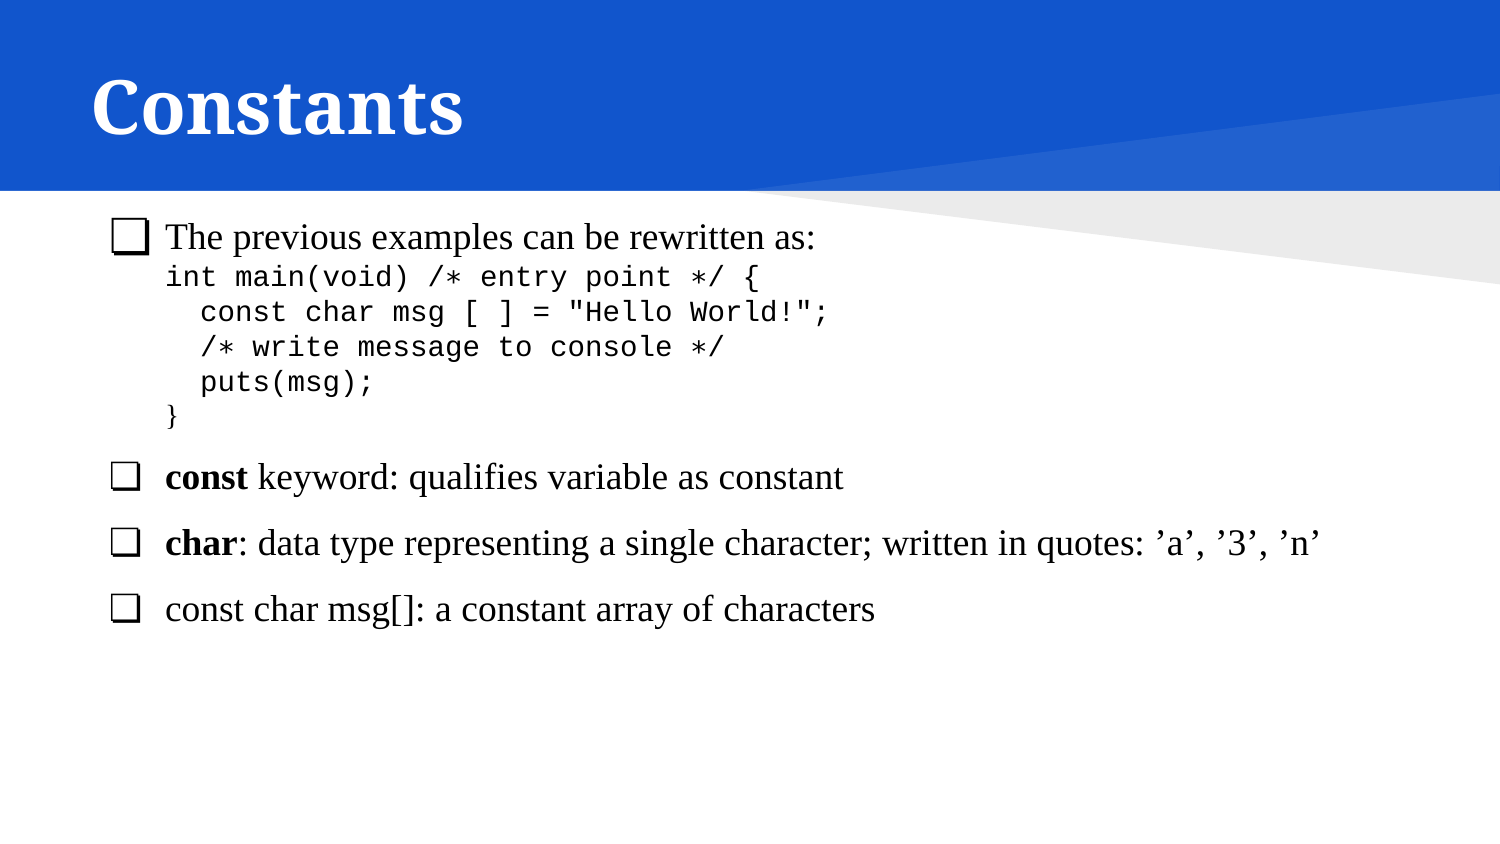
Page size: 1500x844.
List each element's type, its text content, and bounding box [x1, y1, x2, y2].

list The previous examples can be rewritten as: int main(void) /∗ entry point ∗/ { const char msg [ ] = "Hello World!"; /∗ write message to console ∗/ puts(msg); } const keyword: qualifies variable as constant char: data type representing a single character; written in quotes: ’a’, ’3’, ’n’ const char msg[]: a constant array of characters [75, 196, 1425, 808]
title Constants [75, 33, 1425, 175]
